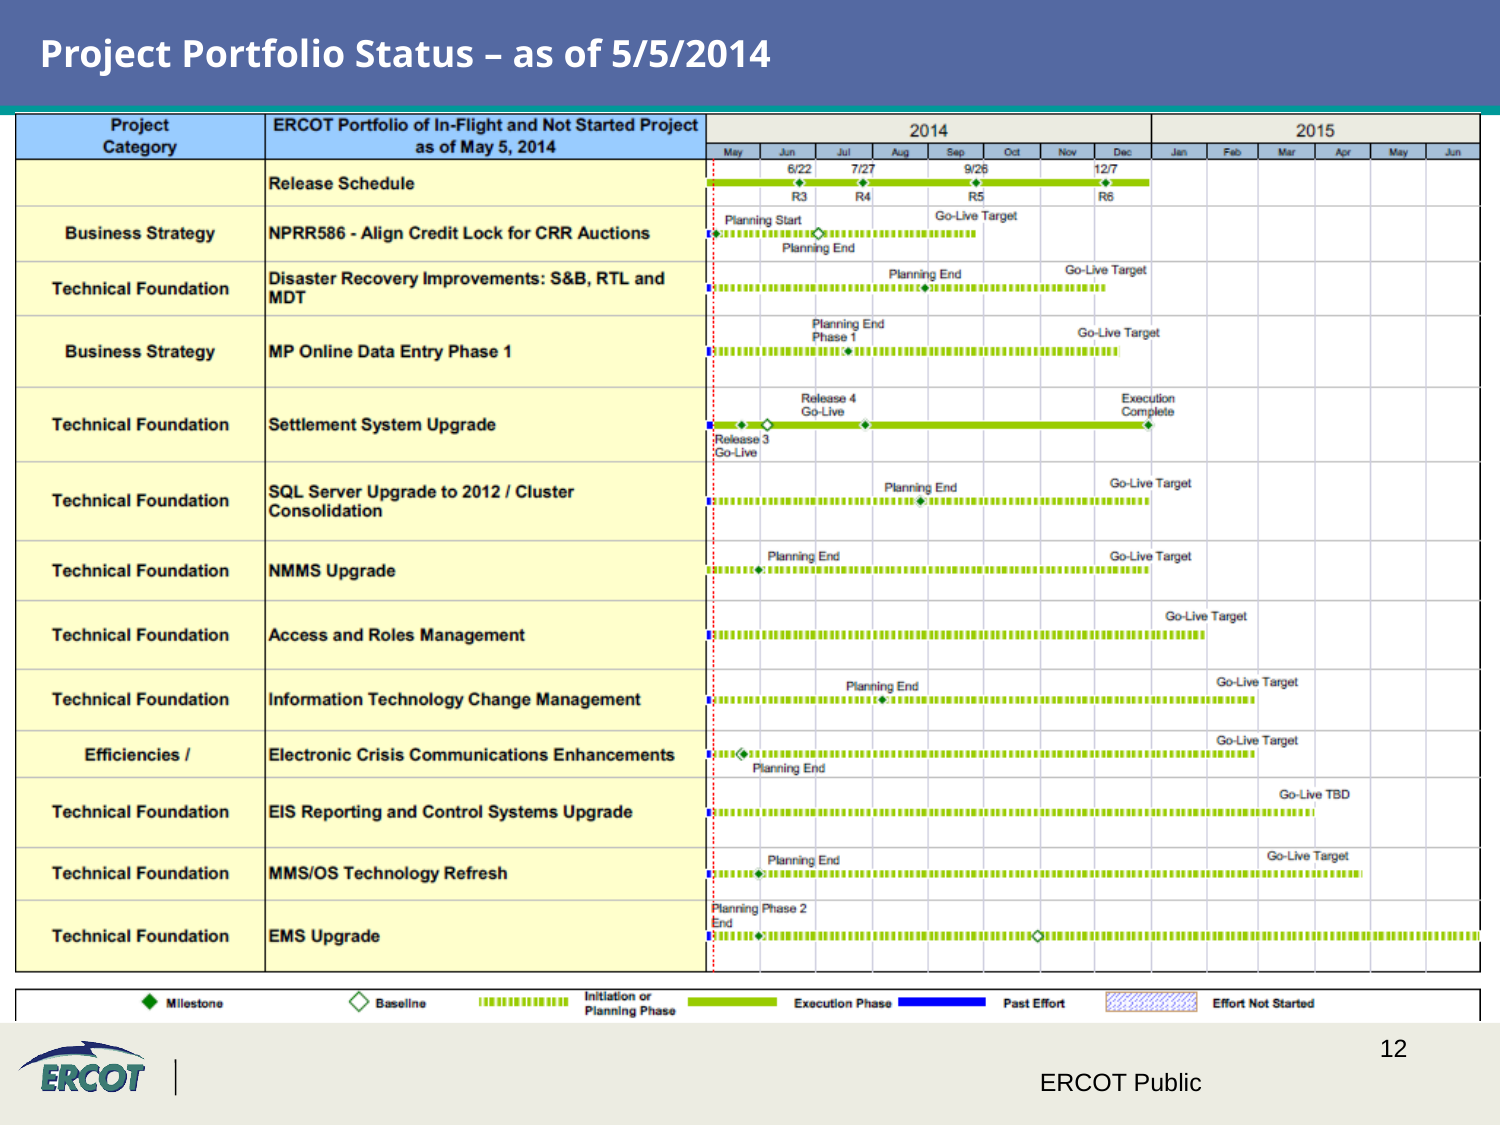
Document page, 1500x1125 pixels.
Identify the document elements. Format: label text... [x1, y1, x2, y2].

text_box Project Portfolio Status – as of 5/5/2014 [24, 30, 1163, 106]
picture [10, 1031, 151, 1111]
picture [14, 112, 1481, 1021]
footer ERCOT Public [1025, 1059, 1438, 1125]
text_box [24, 22, 1450, 85]
